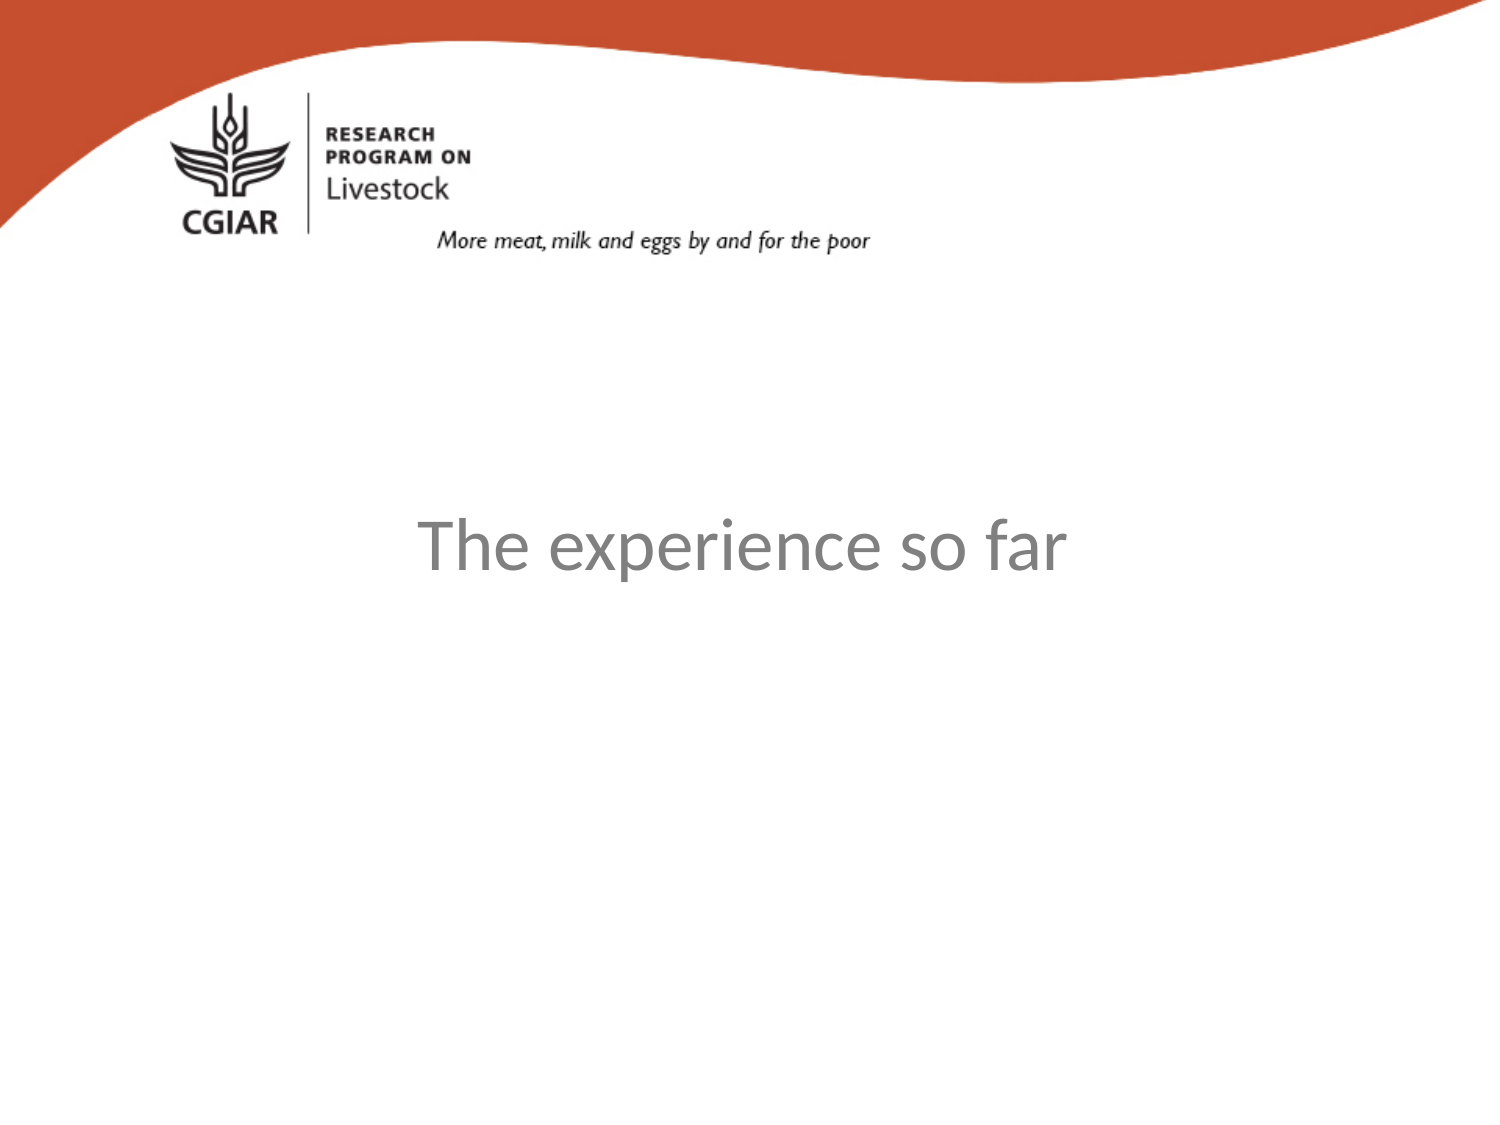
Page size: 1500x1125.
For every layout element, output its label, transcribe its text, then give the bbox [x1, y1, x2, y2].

picture [0, 0, 1500, 272]
list The experience so far [225, 487, 1263, 888]
